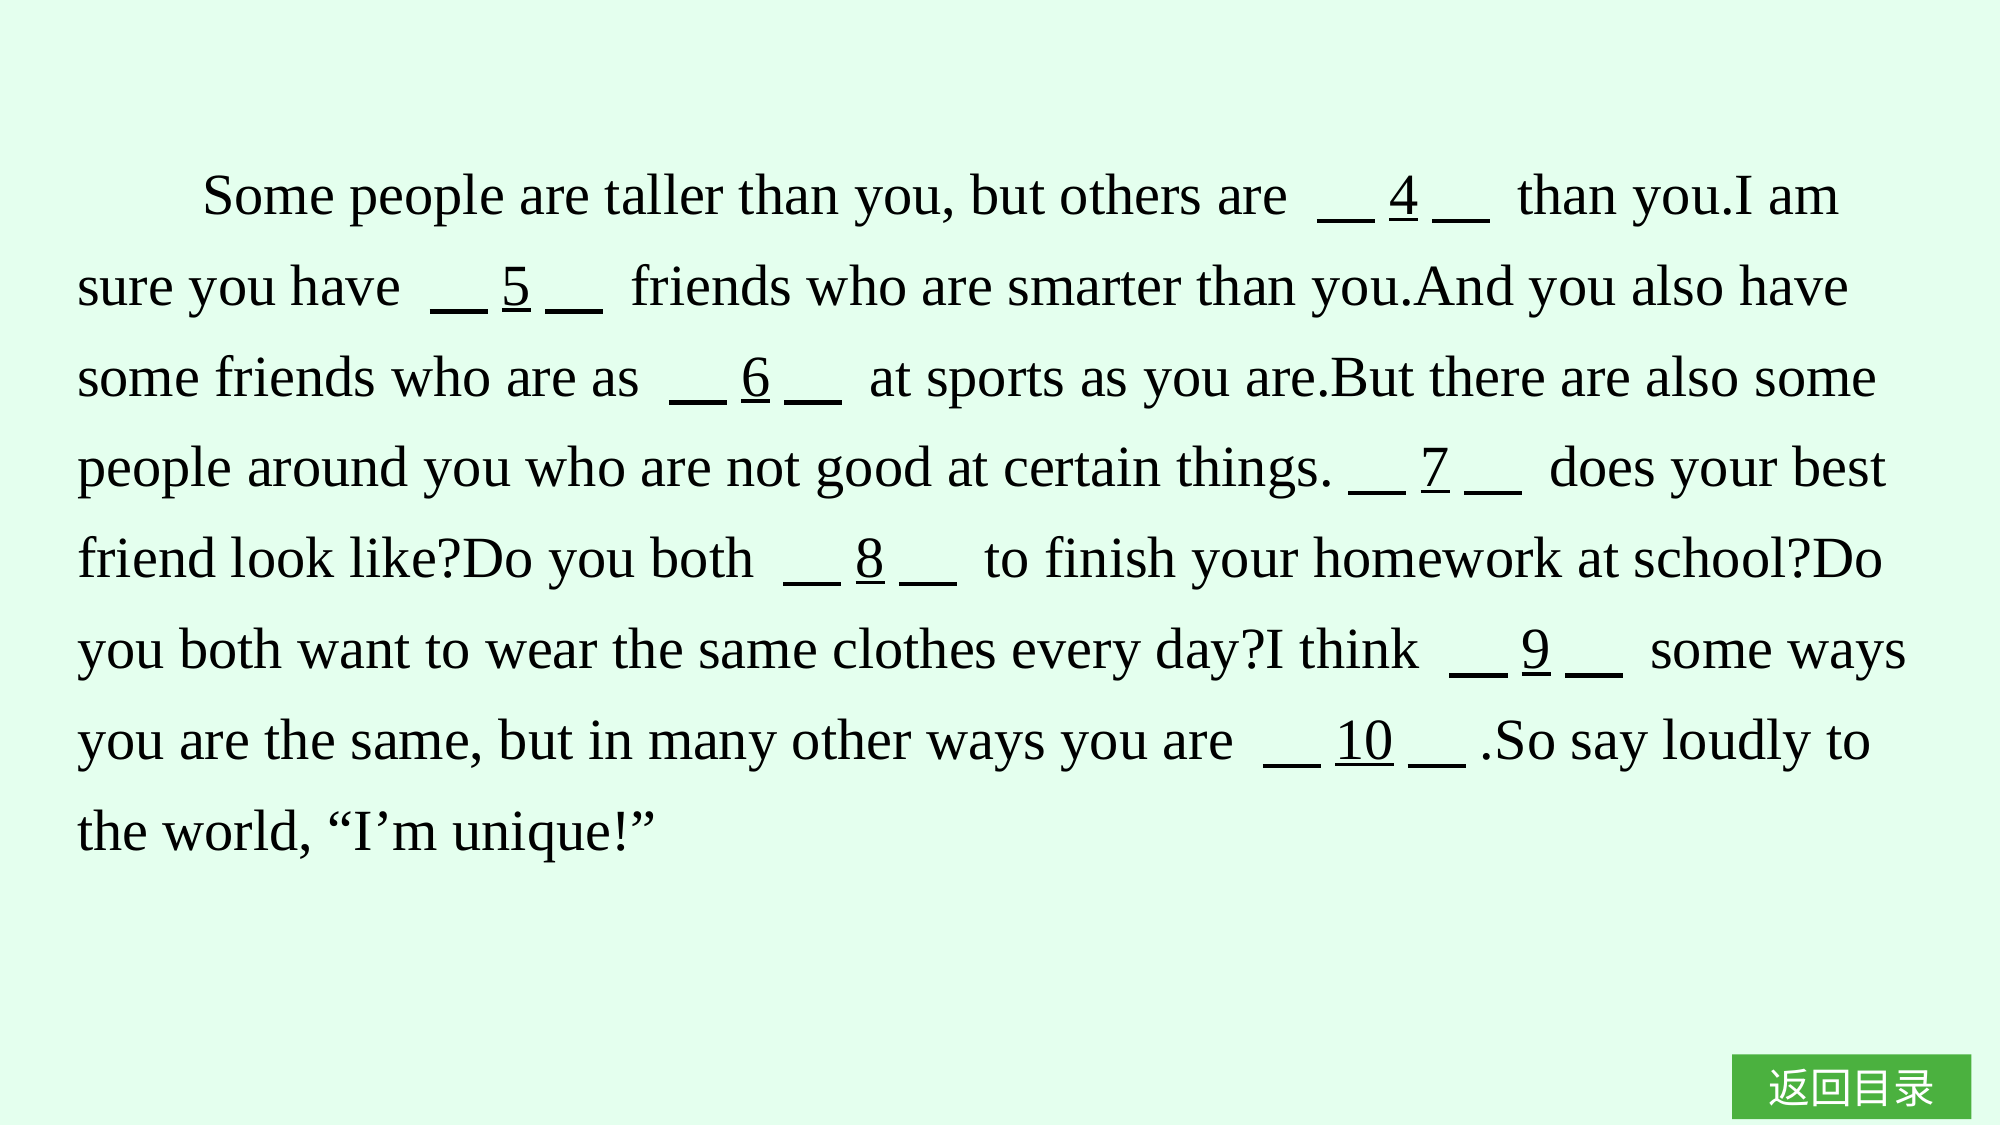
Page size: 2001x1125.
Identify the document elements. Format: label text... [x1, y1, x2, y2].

text_box Some people are taller than you, but others are 4 than you.I am sure you have 5 friends who are smarter than you.And you also have some friends who are as 6 at sports as you are.But there are also some people around you who are not good at certain things. 7 does your best friend look like?Do you both 8 to finish your homework at school?Do you both want to wear the same clothes every day?I think 9 some ways you are the same, but in many other ways you are 10 .So say loudly to the world, “I’m unique!” [62, 127, 1938, 870]
